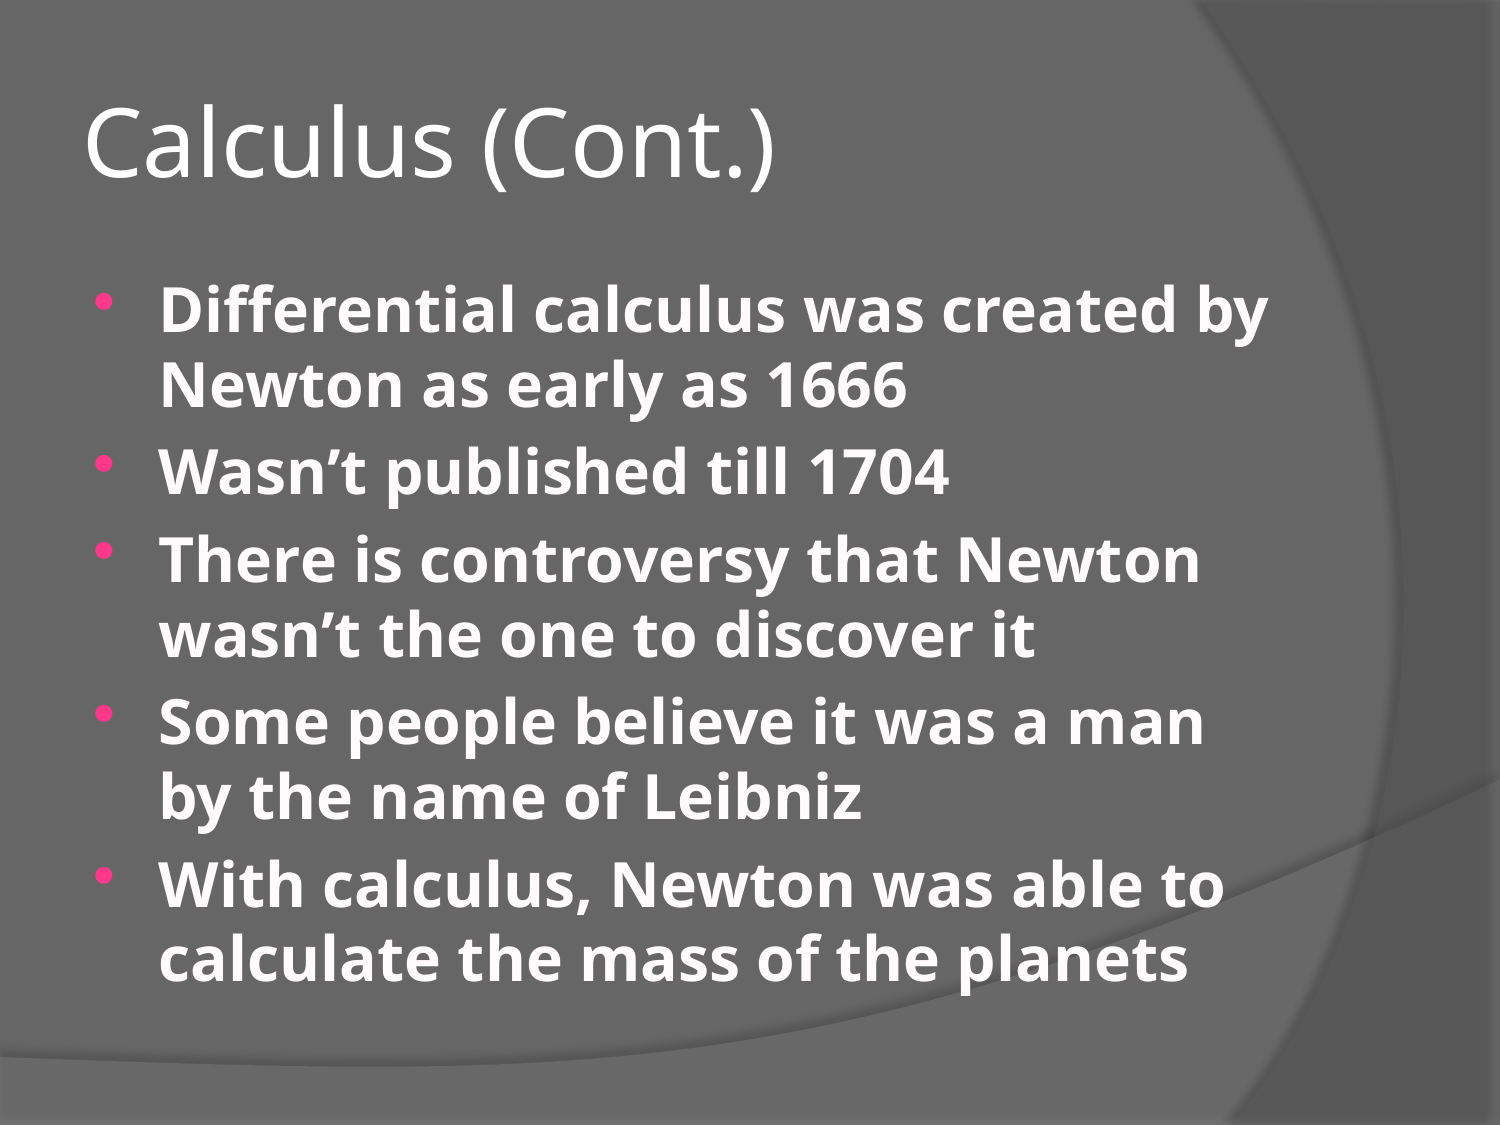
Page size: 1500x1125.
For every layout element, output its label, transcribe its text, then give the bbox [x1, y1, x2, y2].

title Calculus (Cont.) [75, 45, 1300, 233]
list Differential calculus was created by Newton as early as 1666 Wasn’t published till 1704 There is controversy that Newton wasn’t the one to discover it Some people believe it was a man by the name of Leibniz With calculus, Newton was able to calculate the mass of the planets [75, 262, 1300, 1005]
